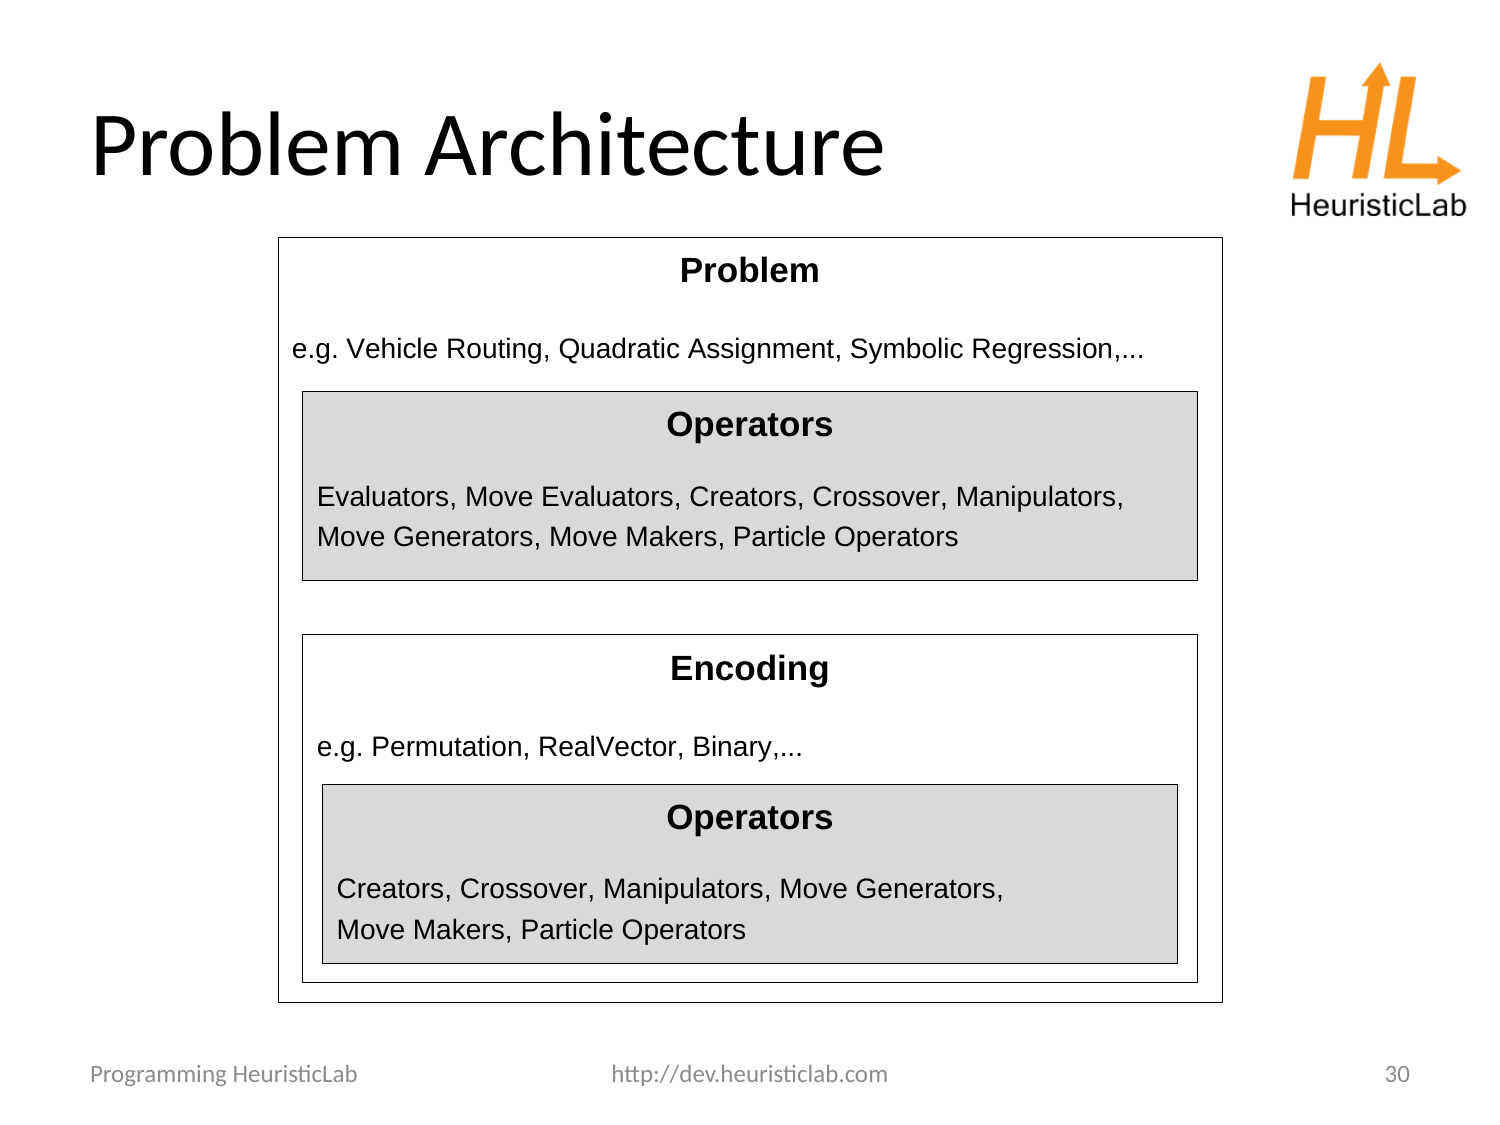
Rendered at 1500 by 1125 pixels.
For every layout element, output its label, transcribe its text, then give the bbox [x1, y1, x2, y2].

picture [1281, 27, 1474, 244]
footer http://dev.heuristiclab.com [512, 1042, 988, 1103]
slide_number Programming HeuristicLab [75, 1042, 425, 1103]
picture [273, 232, 1227, 1008]
slide_number 30 [1074, 1042, 1425, 1103]
title Problem Architecture [75, 45, 1282, 233]
